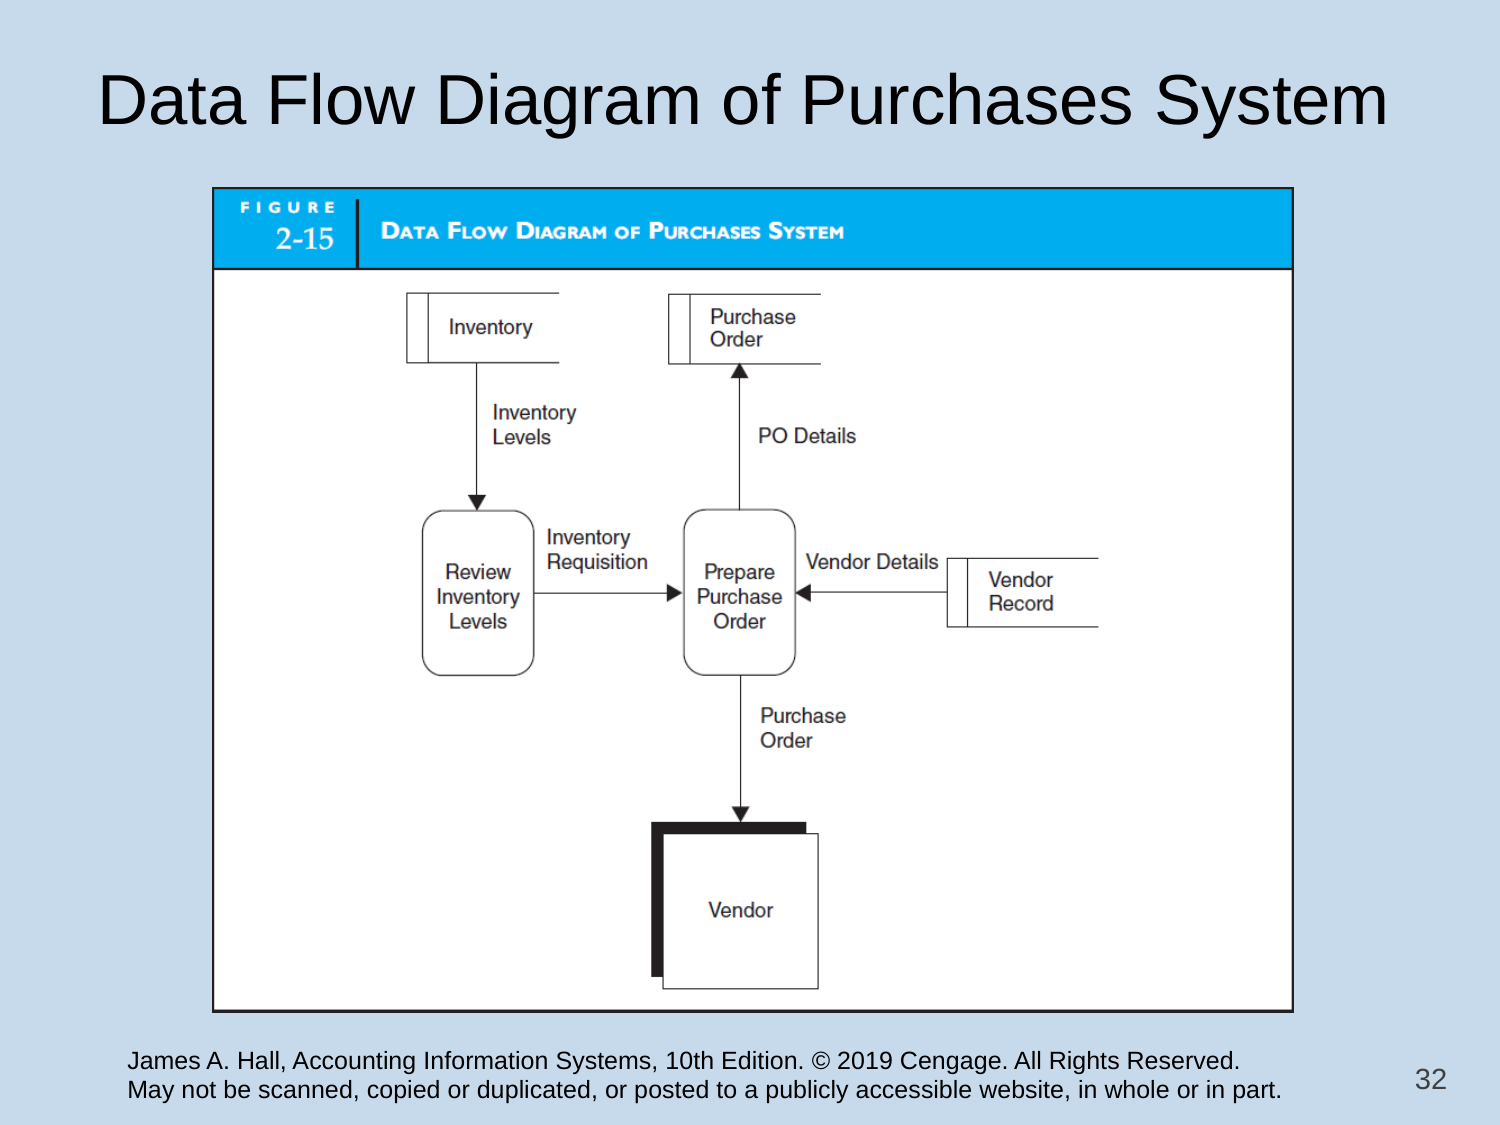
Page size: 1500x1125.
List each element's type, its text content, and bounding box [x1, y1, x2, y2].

title Data Flow Diagram of Purchases System [69, 62, 1420, 188]
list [212, 187, 1294, 1013]
slide_number 32 [1400, 1052, 1488, 1113]
